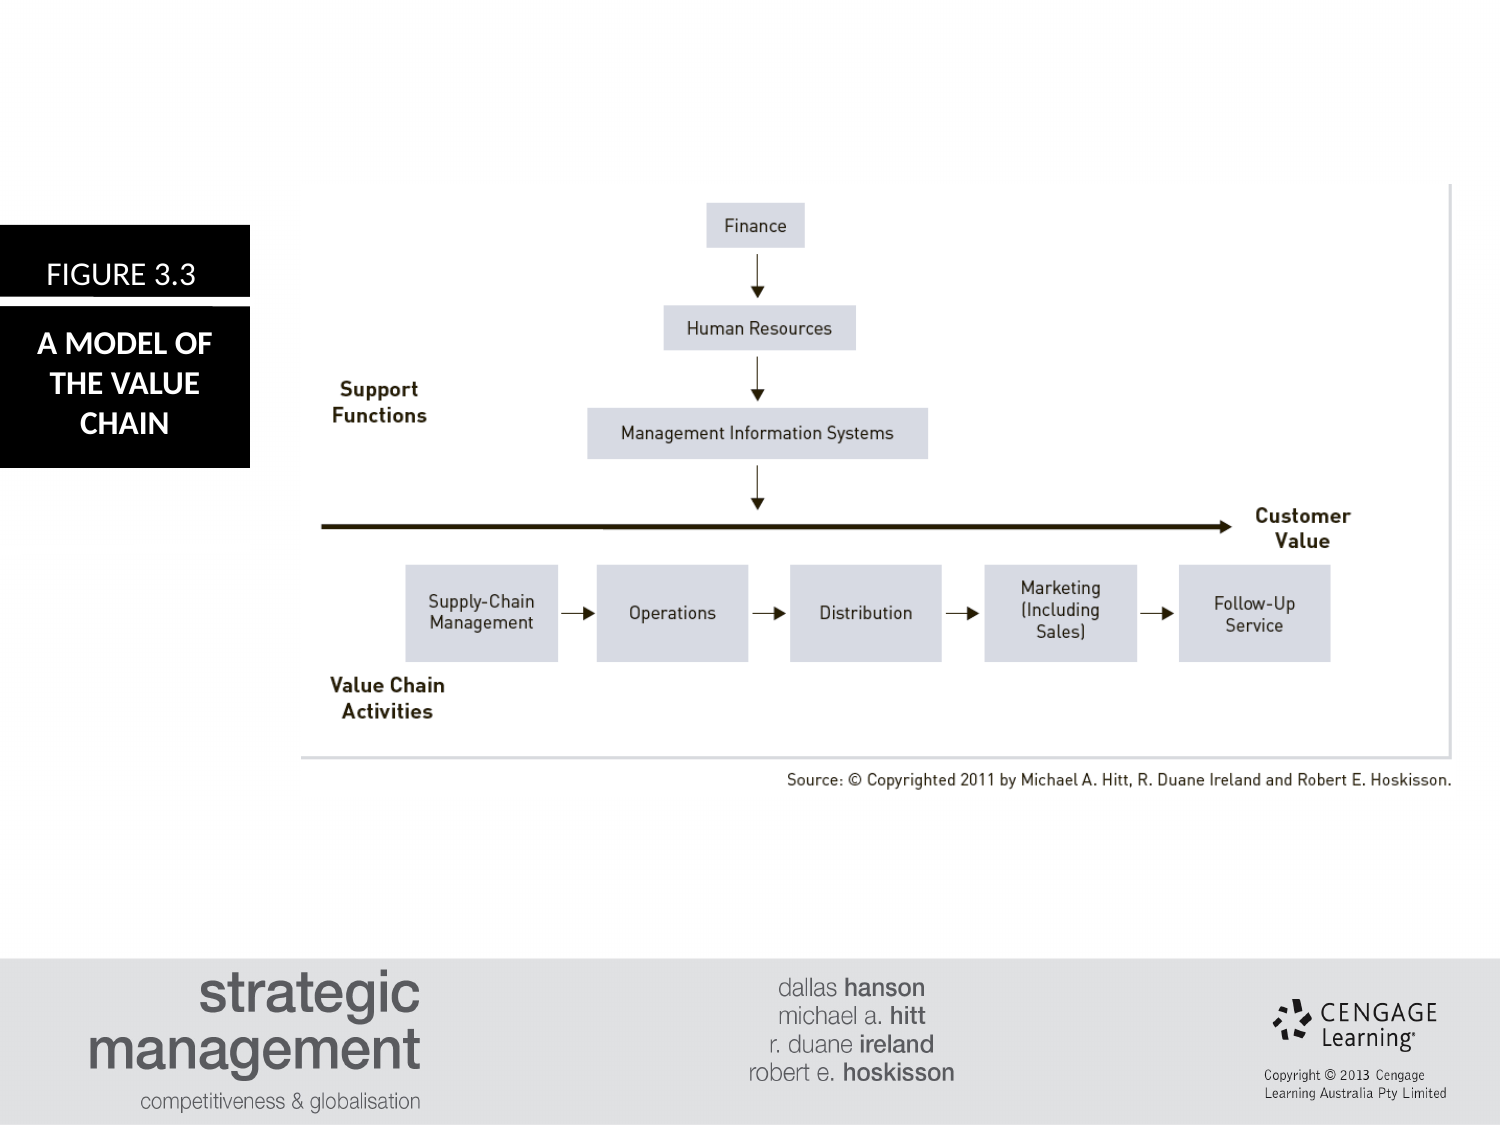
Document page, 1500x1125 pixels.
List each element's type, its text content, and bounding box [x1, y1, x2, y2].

picture [0, 0, 1500, 1125]
text_box [262, 212, 1475, 1050]
text_box FIGURE 3.3 A MODEL OF THE VALUE CHAIN [0, 224, 250, 301]
text_box FIGURE 3.3 A MODEL OF THE VALUE CHAIN [0, 302, 250, 468]
